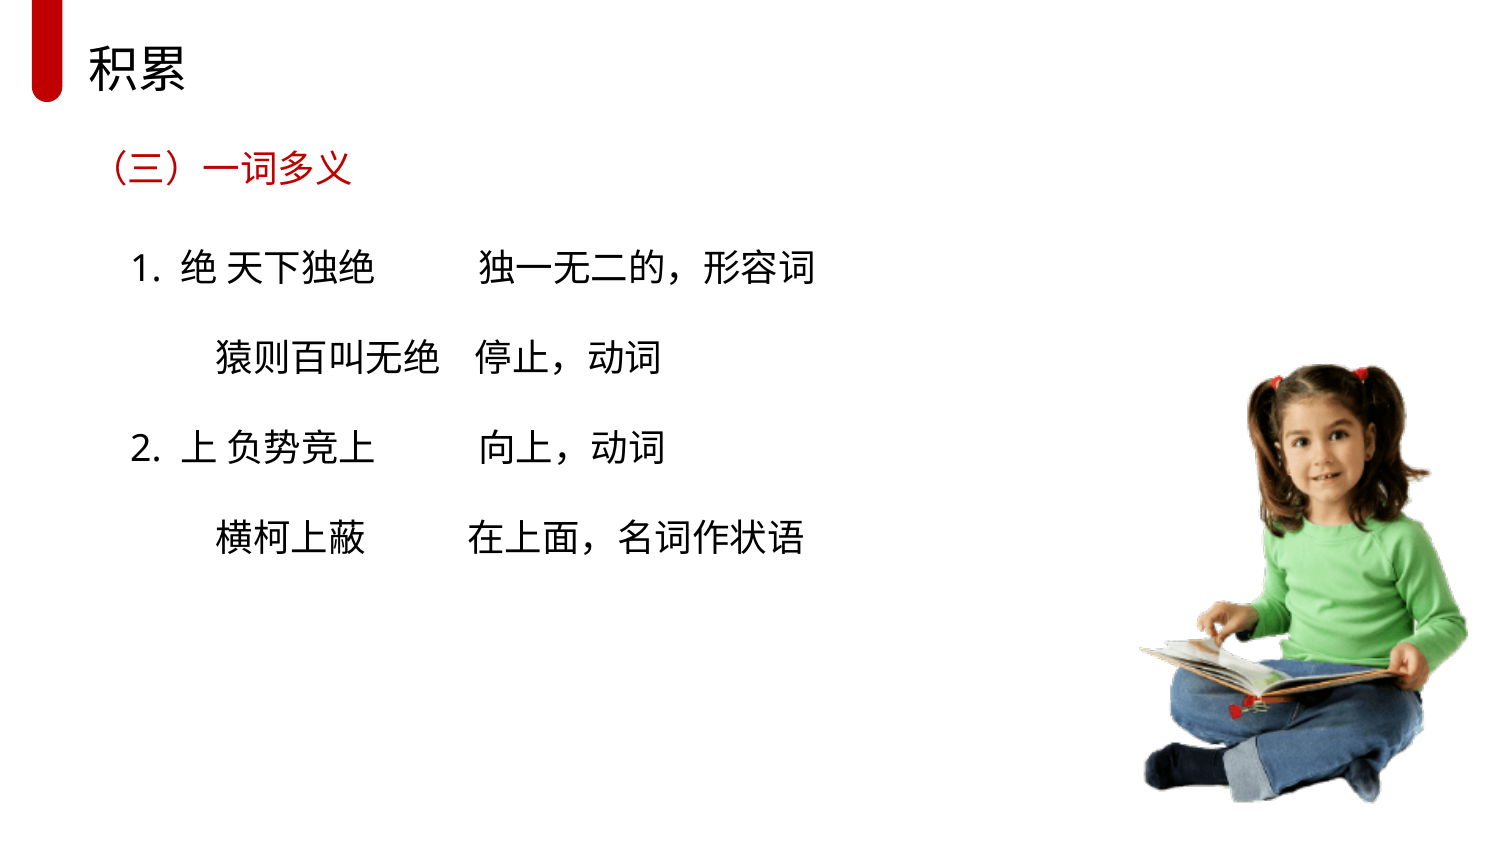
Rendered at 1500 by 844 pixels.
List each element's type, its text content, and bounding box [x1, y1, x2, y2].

text_box [31, 0, 63, 103]
text_box 1. 绝 天下独绝 独一无二的，形容词 猿则百叫无绝 停止，动词 2. 上 负势竞上 向上，动词 横柯上蔽 在上面，名词作状语 [118, 193, 969, 565]
text_box （三）一词多义 [61, 126, 1114, 196]
text_box 积累 [77, 31, 376, 104]
picture [1138, 363, 1468, 804]
